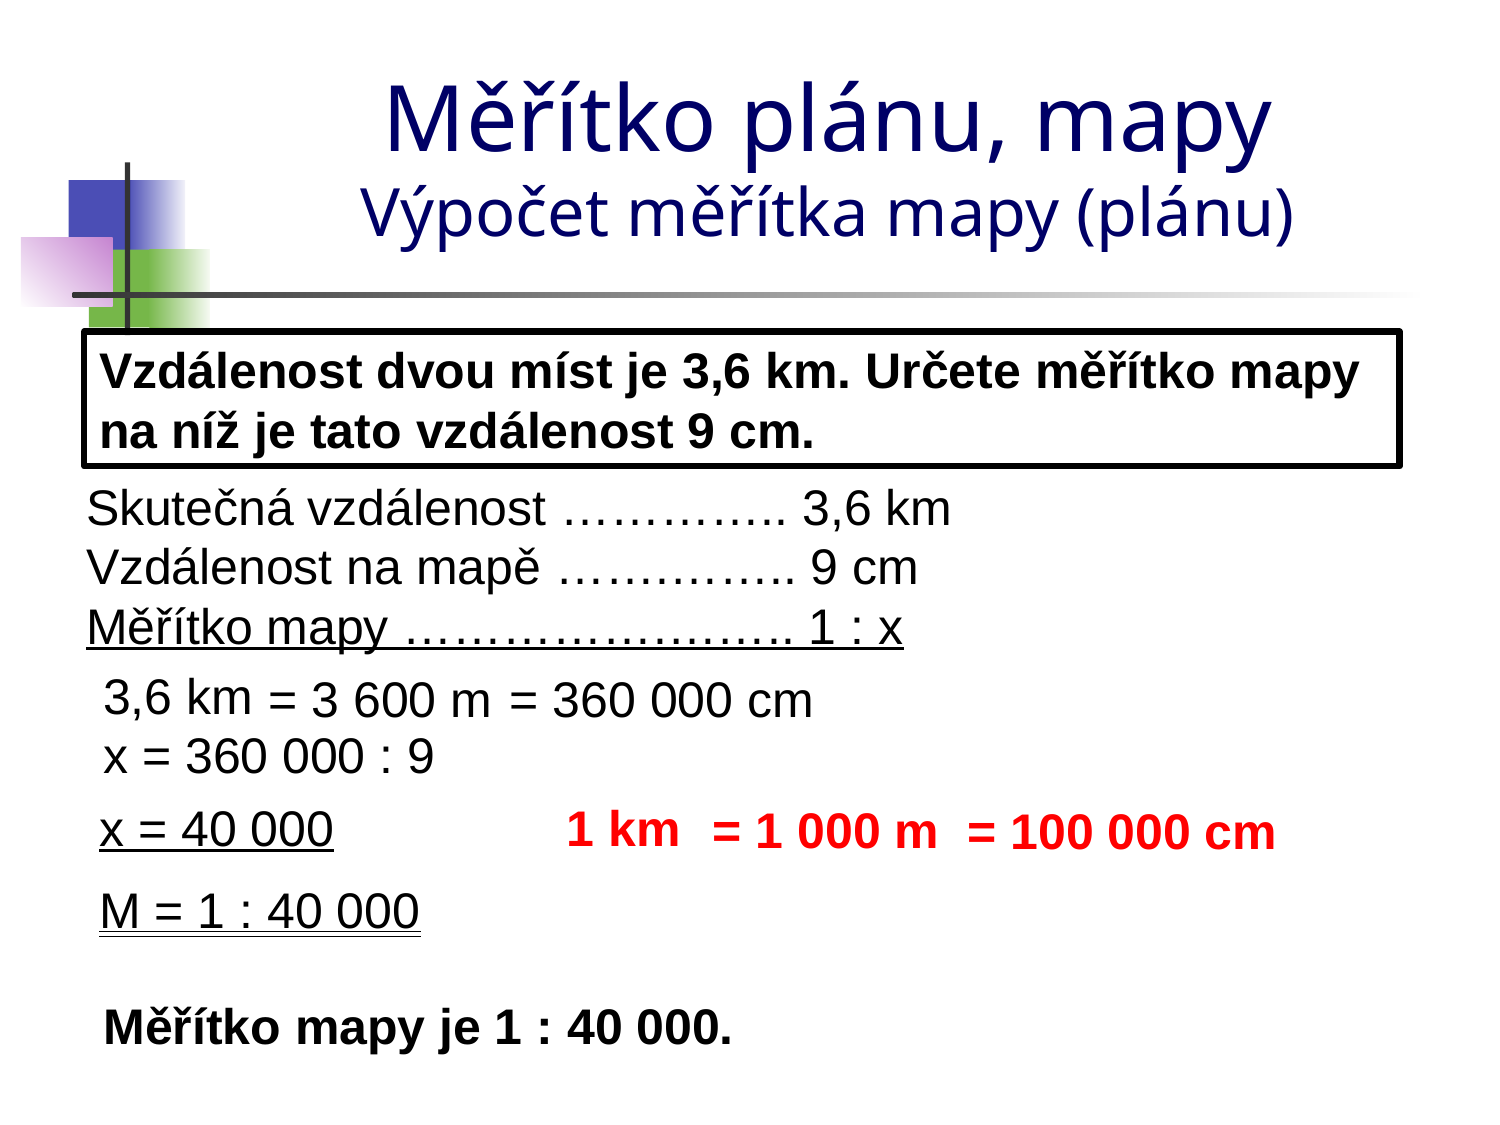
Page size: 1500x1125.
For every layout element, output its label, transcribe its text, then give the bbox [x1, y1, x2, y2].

text_box Skutečná vzdálenost ………….. 3,6 km [71, 467, 1413, 527]
text_box M = 1 : 40 000 [84, 871, 465, 946]
text_box Měřítko mapy …………….…….. 1 : x [71, 586, 1413, 662]
text_box Vzdálenost dvou míst je 3,6 km. Určete měřítko mapy na níž je tato vzdálenost 9 cm. [84, 331, 1400, 467]
text_box = 100 000 cm [952, 791, 1306, 867]
text_box = 3 600 m [253, 659, 495, 735]
text_box x = 360 000 : 9 [88, 732, 469, 789]
text_box Měřítko mapy je 1 : 40 000. [88, 987, 1308, 1063]
text_box = 1 000 m [698, 791, 952, 866]
text_box = 360 000 cm [495, 659, 1046, 735]
title Měřítko plánu, mapy Výpočet měřítka mapy (plánu) [188, 34, 1468, 276]
text_box 3,6 km [88, 656, 279, 732]
text_box x = 40 000 [84, 789, 551, 864]
text_box Vzdálenost na mapě …….…….. 9 cm [71, 527, 1413, 586]
text_box 1 km [551, 789, 699, 865]
